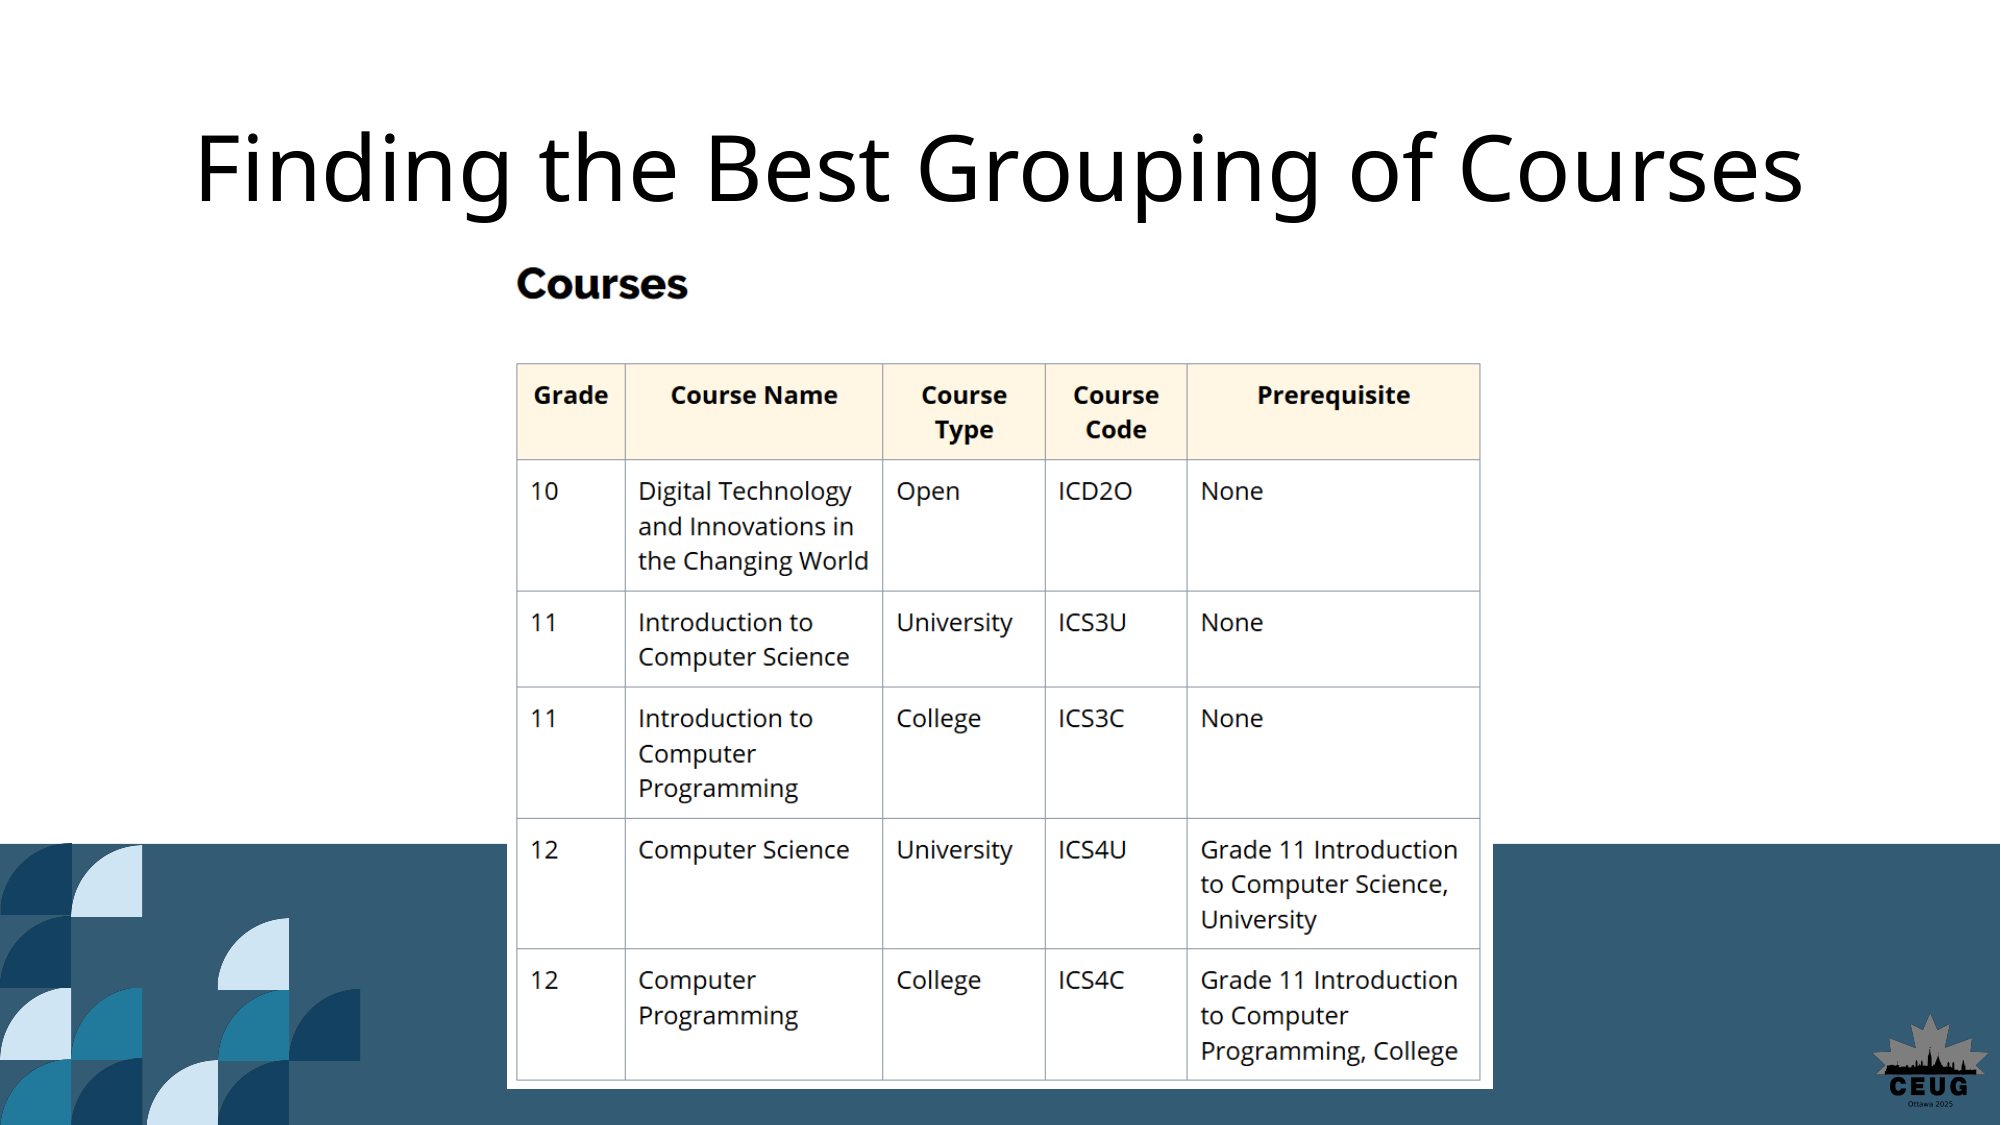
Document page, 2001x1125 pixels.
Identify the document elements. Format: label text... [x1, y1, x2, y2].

title Finding the Best Grouping of Courses [74, 63, 1928, 281]
picture [506, 258, 1494, 1089]
picture [1872, 1013, 1989, 1110]
picture [0, 843, 143, 1125]
picture [146, 918, 361, 1125]
